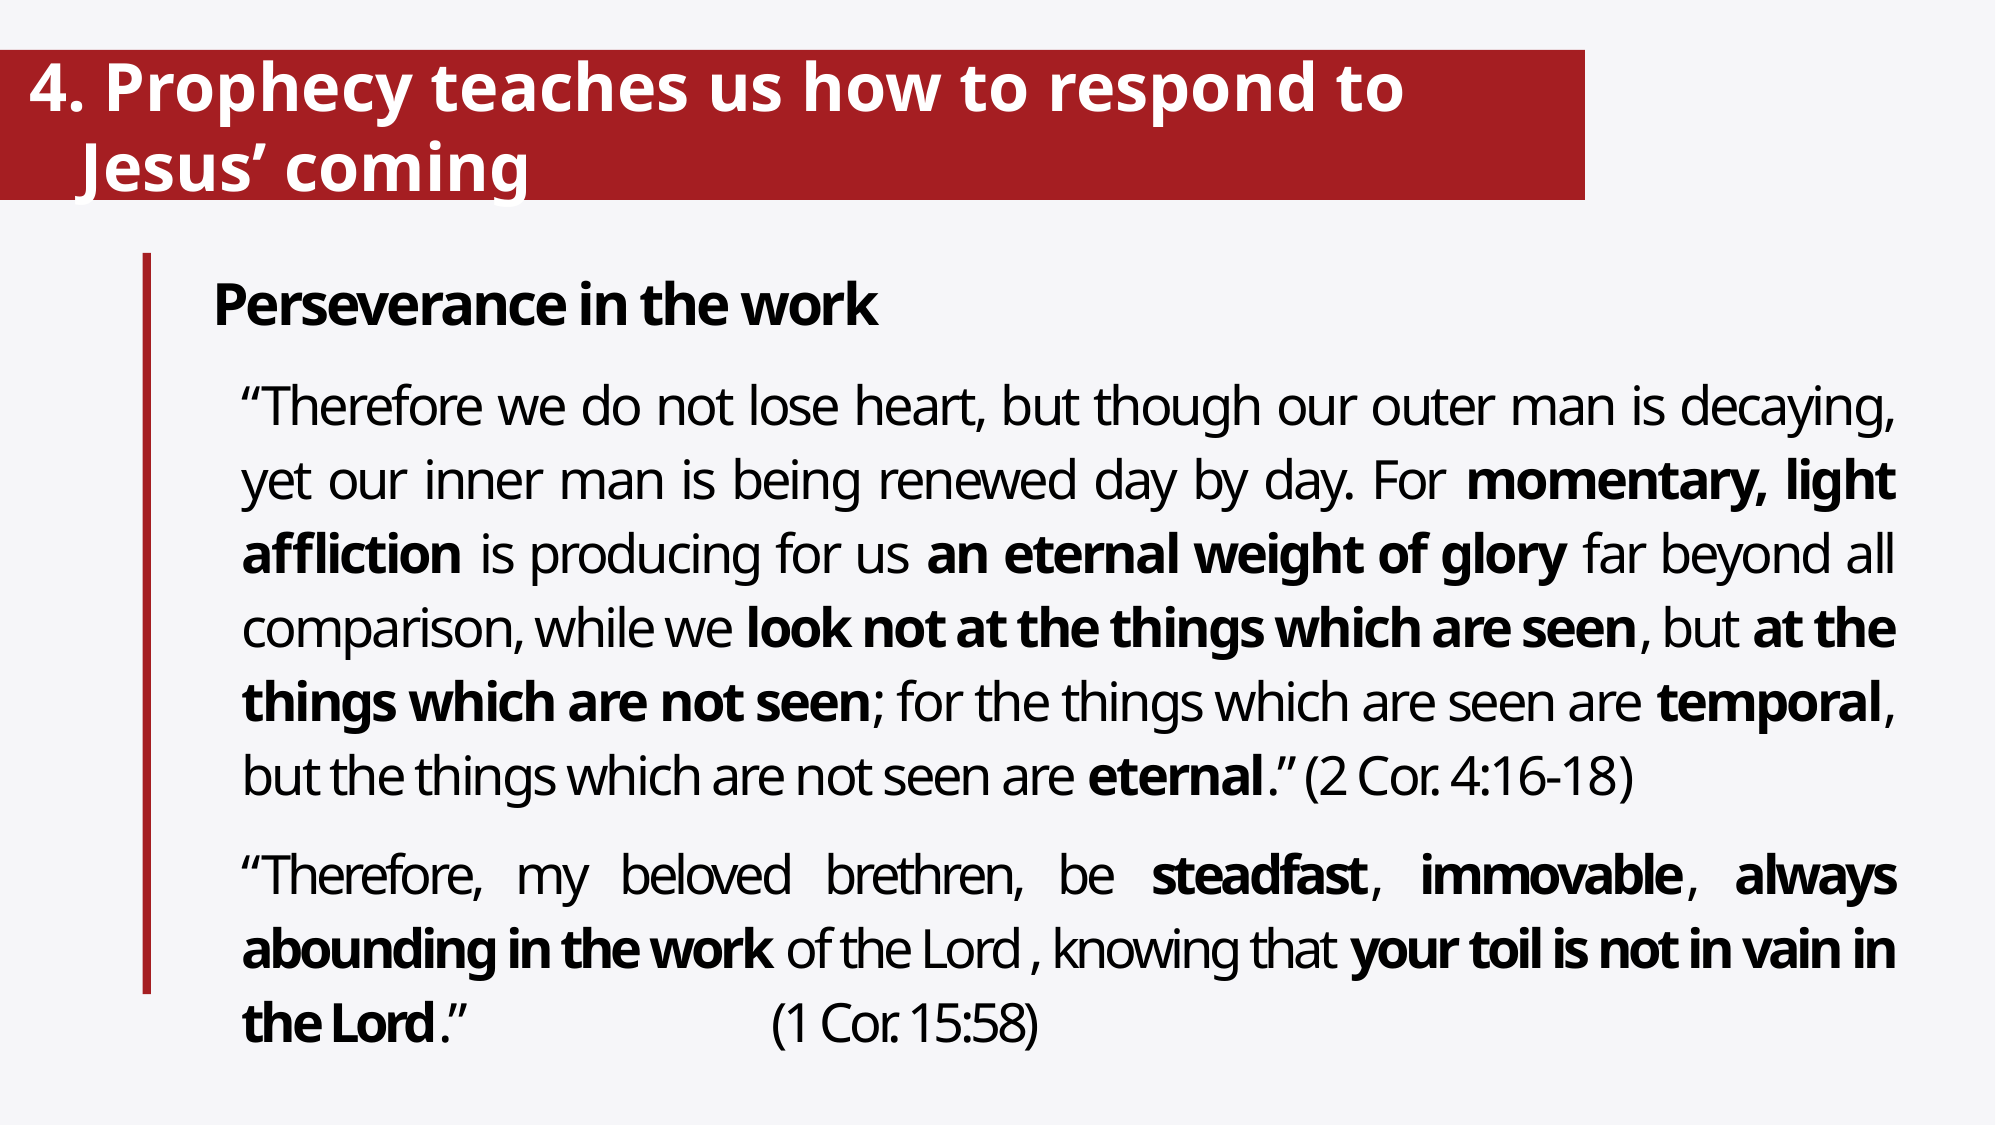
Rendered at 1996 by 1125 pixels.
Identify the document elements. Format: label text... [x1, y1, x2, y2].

subtitle Perseverance in the work “Therefore we do not lose heart, but though our outer man is decaying, yet our inner man is being renewed day by day. For momentary, light affliction is producing for us an eternal weight of glory far beyond all comparison, while we look not at the things which are seen, but at the things which are not seen; for the things which are seen are temporal, but the things which are not seen are eternal.” (2 Cor. 4:16-18) “Therefore, my beloved brethren, be steadfast, immovable, always abounding in the work of the Lord , knowing that your toil is not in vain in the Lord.” (1 Cor. 15:58) [197, 249, 1910, 1000]
title 4. Prophecy teaches us how to respond to Jesus’ coming [14, 62, 1810, 188]
